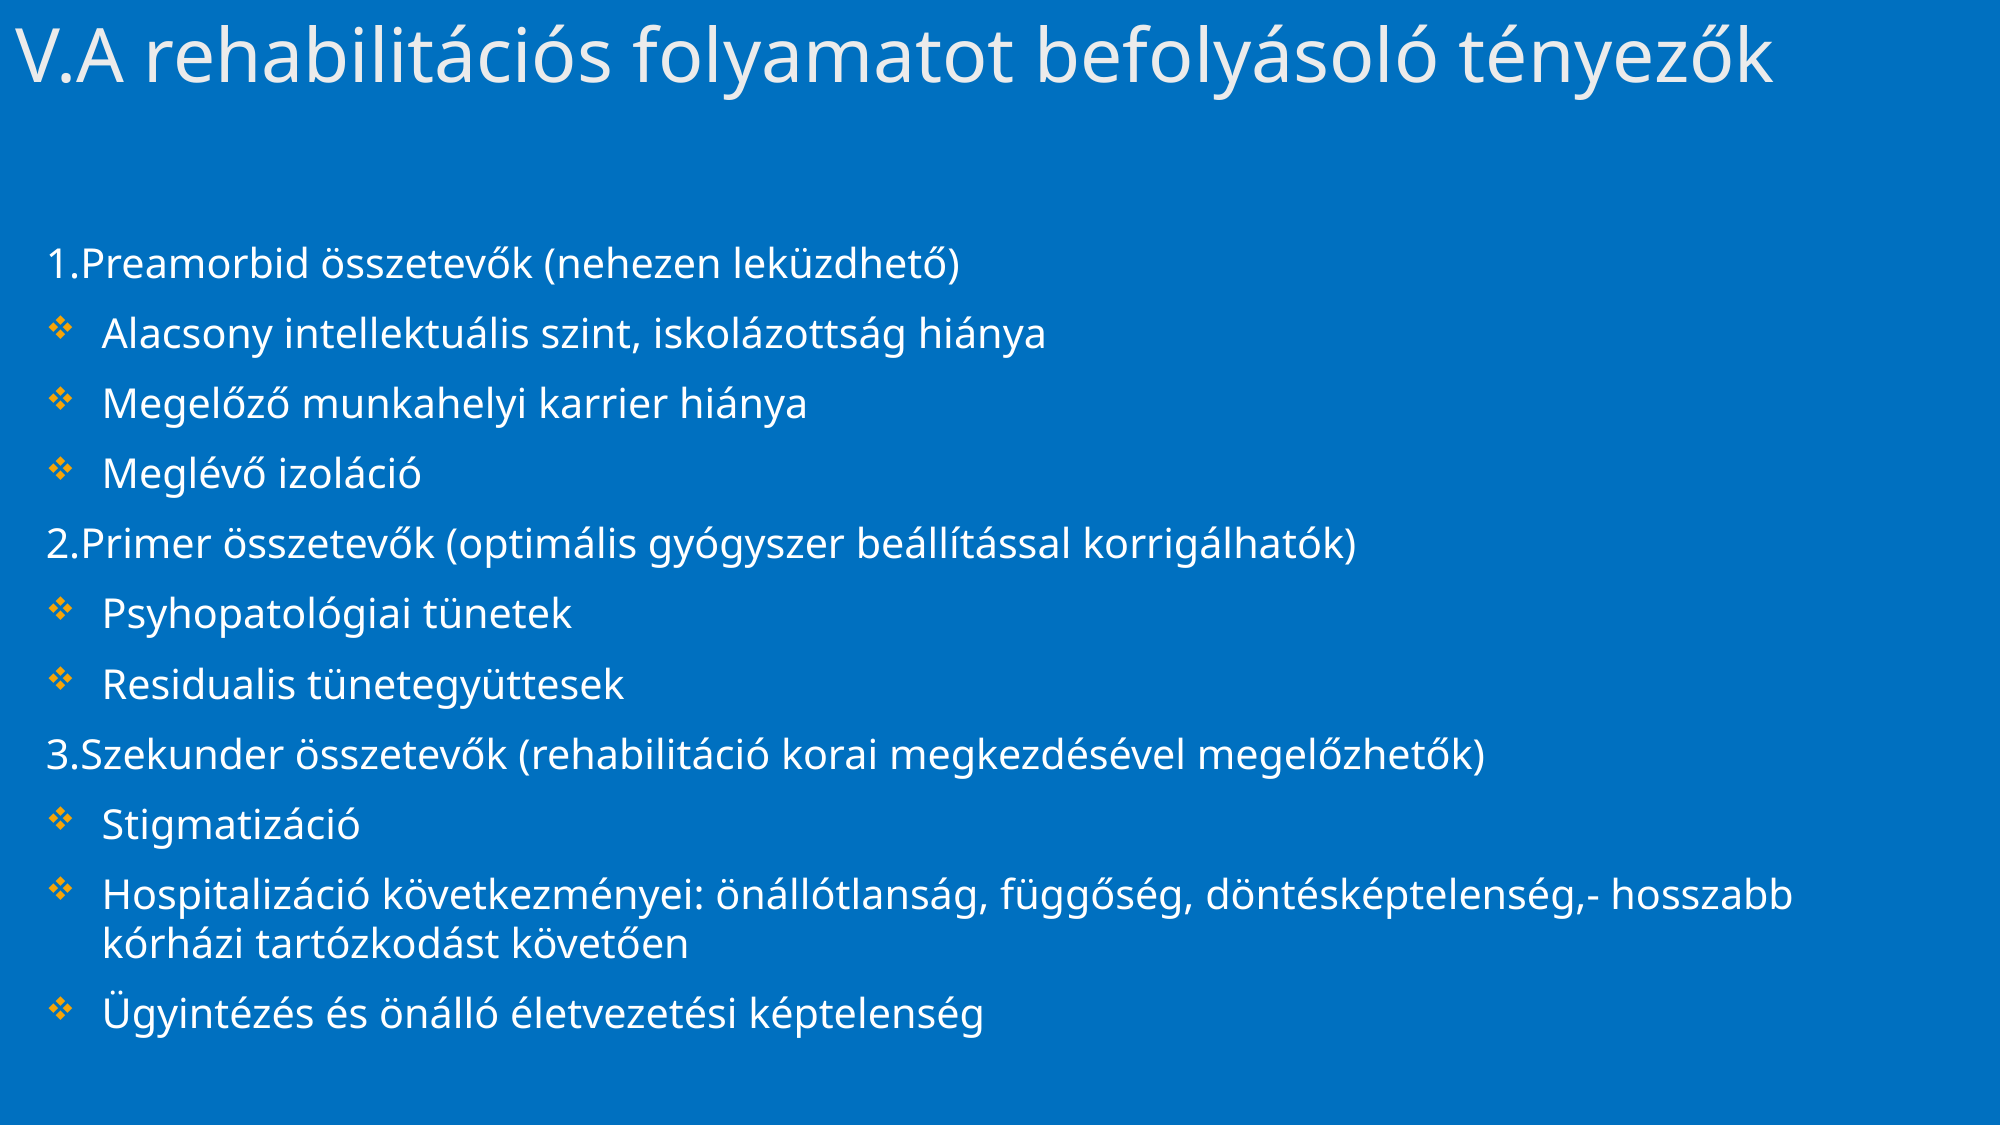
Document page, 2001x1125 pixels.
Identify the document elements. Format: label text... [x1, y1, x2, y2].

list 1.Preamorbid összetevők (nehezen leküzdhető) Alacsony intellektuális szint, iskolázottság hiánya Megelőző munkahelyi karrier hiánya Meglévő izoláció 2.Primer összetevők (optimális gyógyszer beállítással korrigálhatók) Psyhopatológiai tünetek Residualis tünetegyüttesek 3.Szekunder összetevők (rehabilitáció korai megkezdésével megelőzhetők) Stigmatizáció Hospitalizáció következményei: önállótlanság, függőség, döntésképtelenség,- hosszabb kórházi tartózkodást követően Ügyintézés és önálló életvezetési képtelenség [30, 229, 1864, 1046]
title V.A rehabilitációs folyamatot befolyásoló tényezők [0, 0, 2000, 230]
